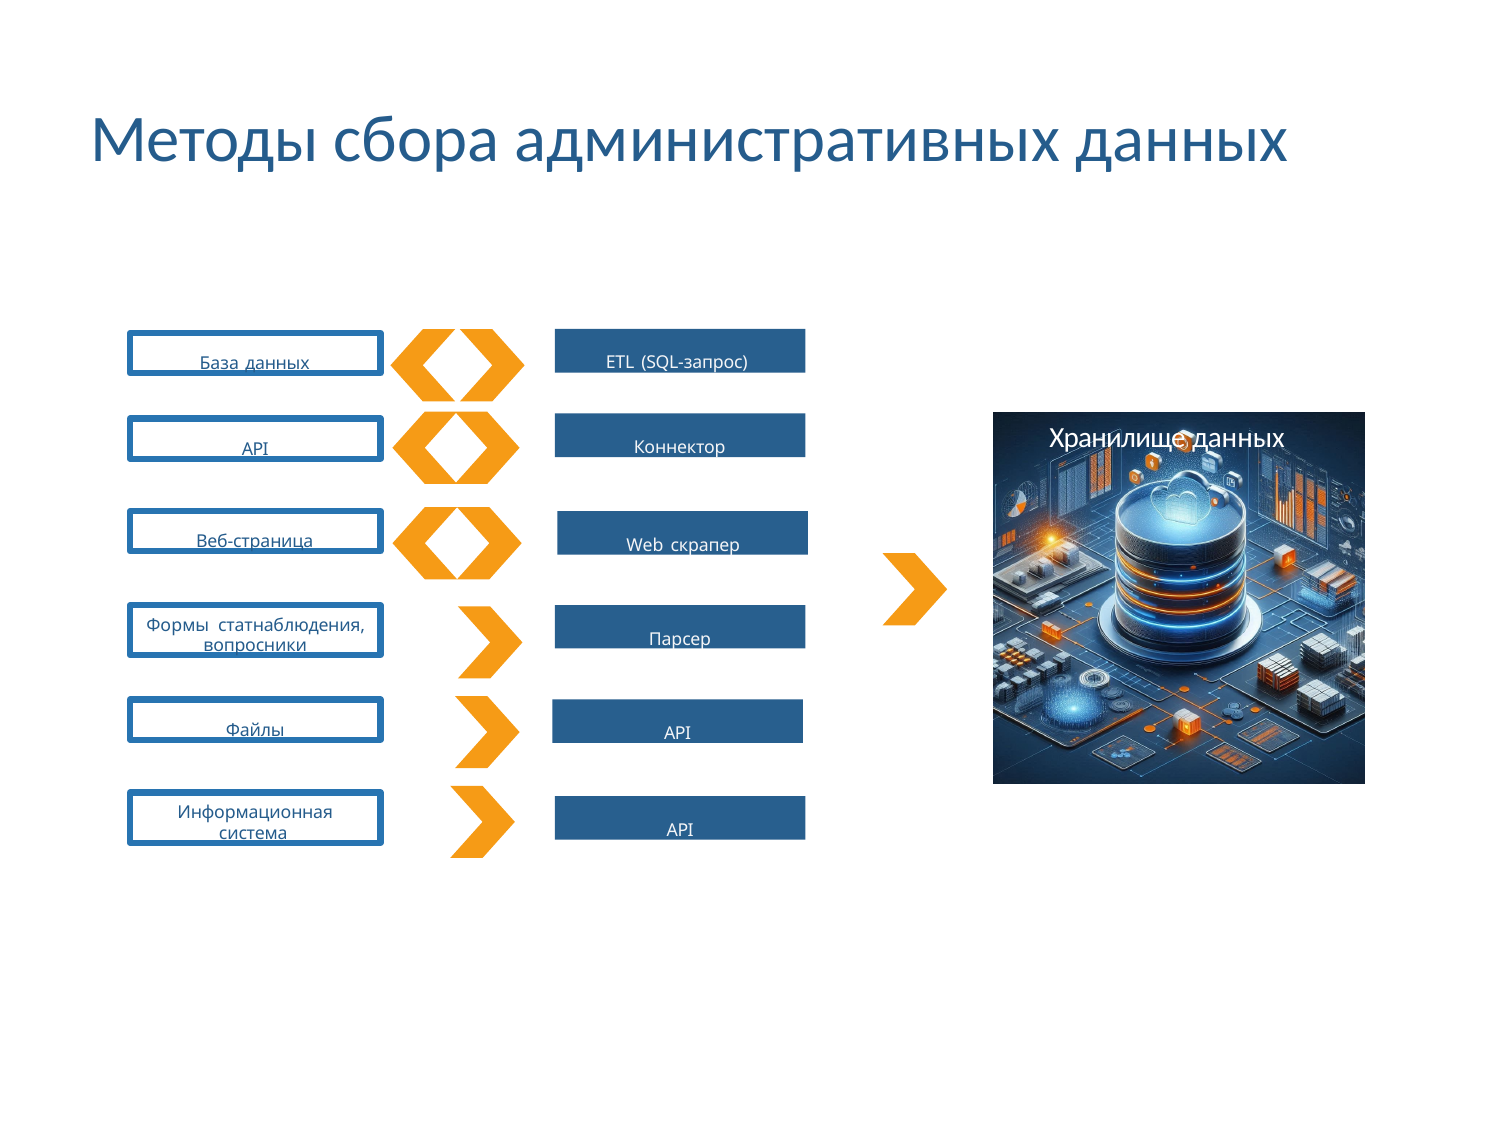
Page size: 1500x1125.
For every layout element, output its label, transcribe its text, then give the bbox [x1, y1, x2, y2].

text_box Формы статнаблюдения, вопросники [130, 605, 381, 656]
text_box ETL (SQL-запрос) [554, 328, 806, 373]
text_box [455, 696, 520, 769]
text_box [882, 553, 948, 626]
text_box Парсер [554, 605, 806, 649]
text_box Web скрапер [557, 511, 808, 555]
text_box API [554, 796, 806, 840]
text_box [392, 507, 522, 580]
text_box API [552, 699, 803, 743]
text_box [450, 785, 515, 858]
text_box [459, 329, 525, 402]
text_box Веб-страница [130, 511, 381, 552]
text_box [392, 411, 520, 484]
text_box База данных [130, 333, 381, 374]
text_box Коннектор [554, 413, 806, 458]
title Методы сбора административных данных [87, 52, 1378, 283]
text_box Информационная система [130, 792, 381, 843]
picture [992, 411, 1366, 785]
text_box Файлы [130, 699, 381, 740]
text_box [457, 606, 523, 679]
text_box API [130, 418, 381, 459]
text_box [390, 329, 456, 402]
